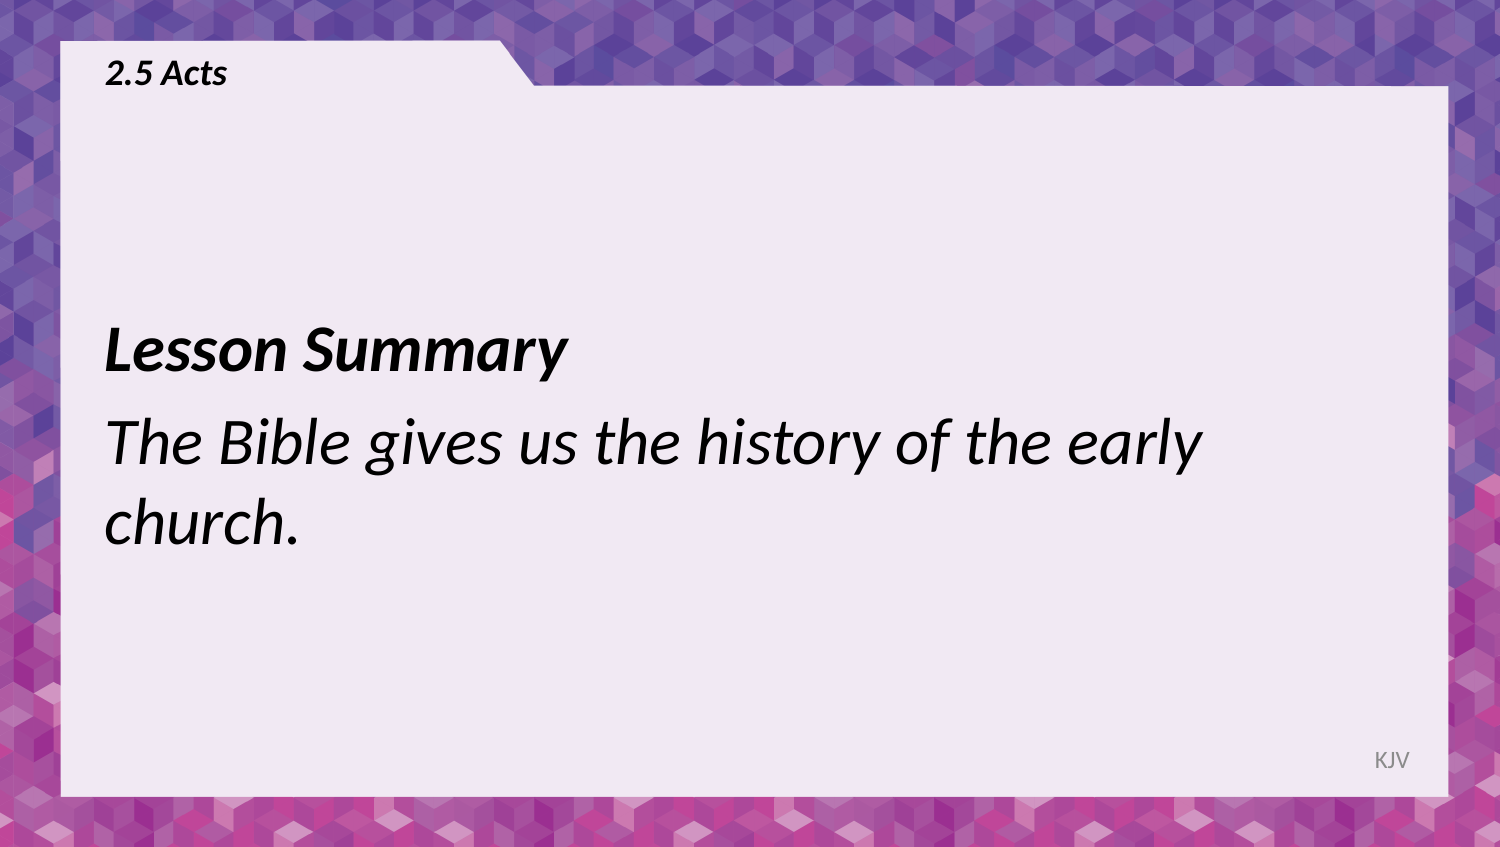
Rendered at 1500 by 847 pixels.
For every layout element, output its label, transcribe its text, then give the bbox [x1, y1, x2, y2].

footer KJV [950, 736, 1425, 782]
title 2.5 Acts [89, 33, 1420, 108]
list Lesson Summary The Bible gives us the history of the early church. [89, 141, 1403, 722]
picture [0, 0, 1500, 847]
